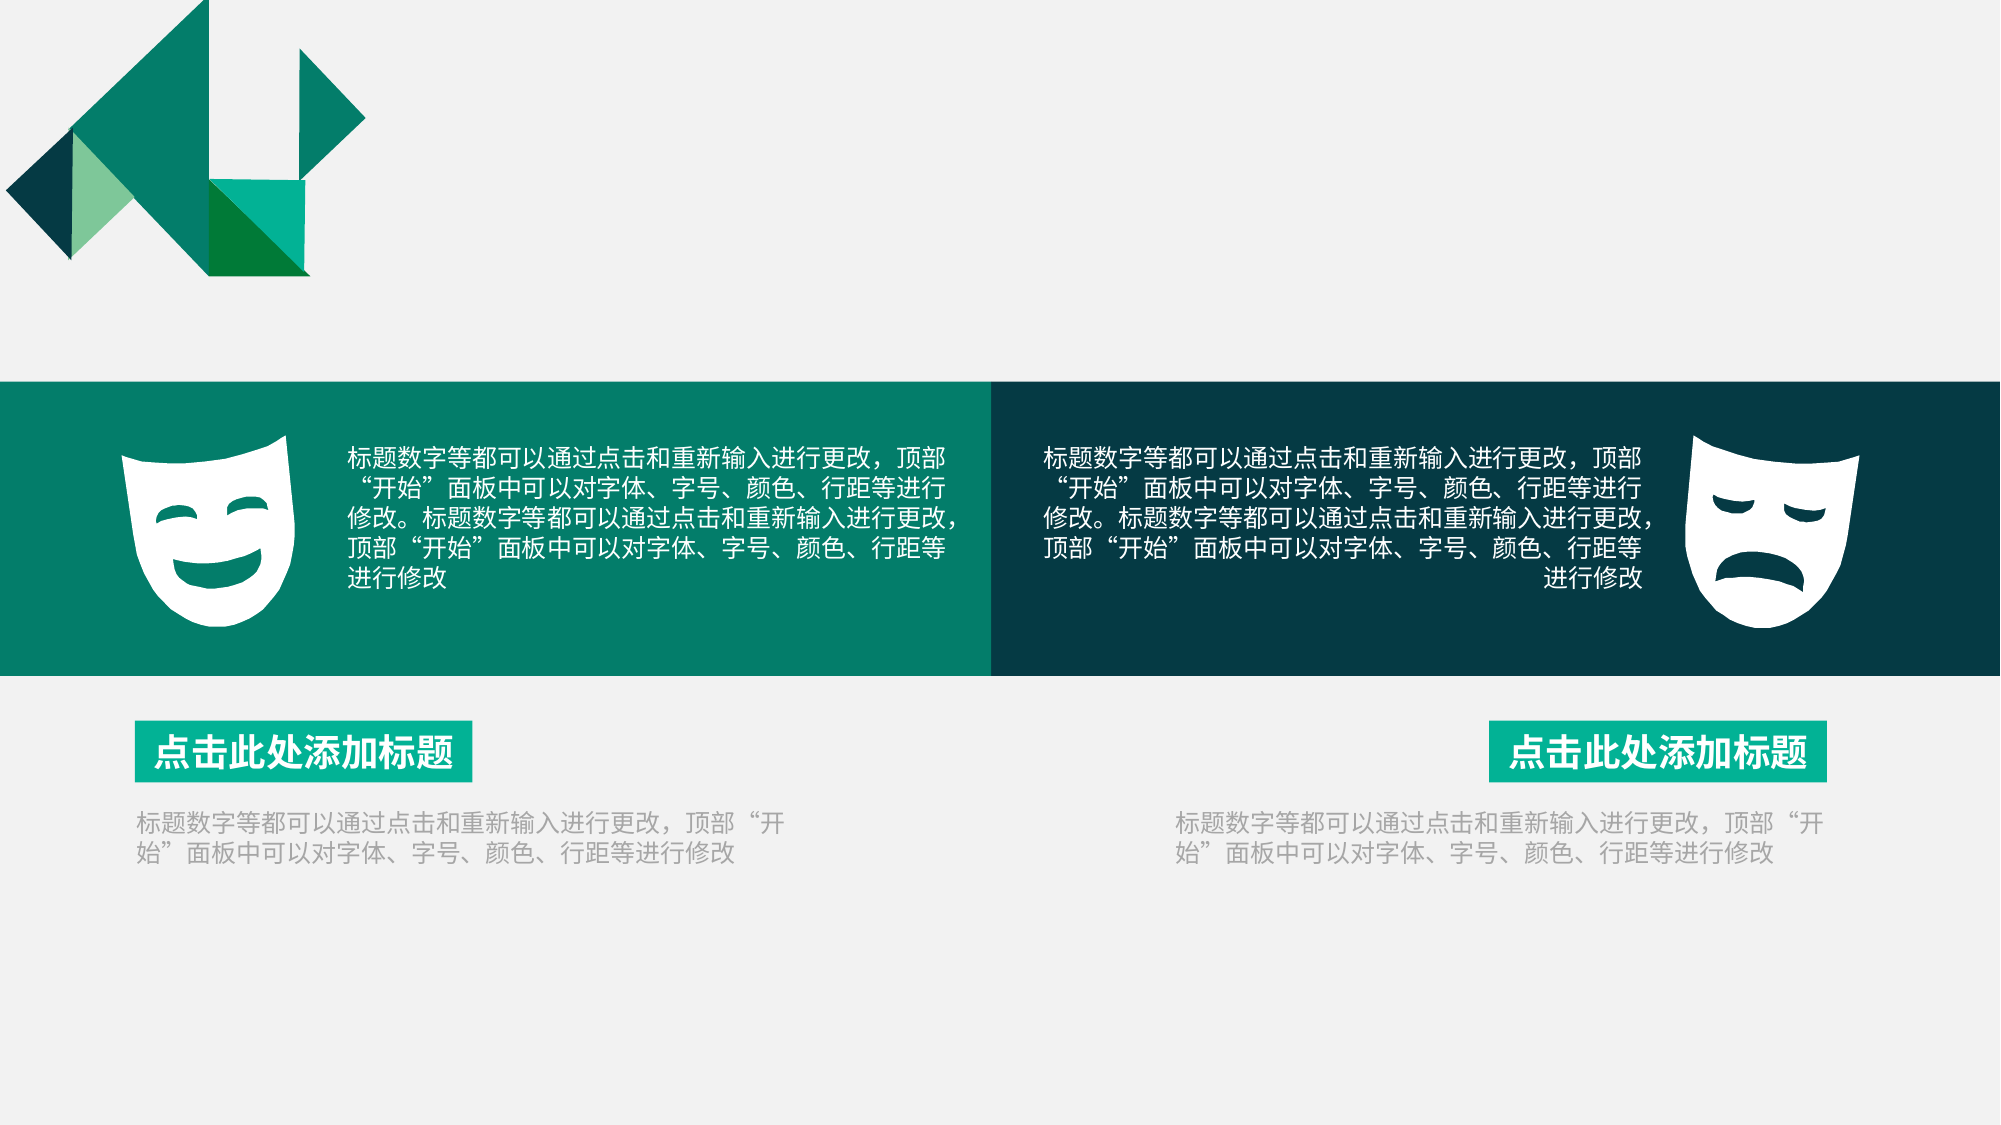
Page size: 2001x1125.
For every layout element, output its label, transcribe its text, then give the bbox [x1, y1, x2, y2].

text_box [0, 381, 992, 677]
text_box 标题数字等都可以通过点击和重新输入进行更改，顶部“开始”面板中可以对字体、字号、颜色、行距等进行修改。标题数字等都可以通过点击和重新输入进行更改，顶部“开始”面板中可以对字体、字号、颜色、行距等进行修改 [1018, 435, 1658, 630]
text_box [22, 34, 346, 277]
text_box 点击此处添加标题 [1488, 720, 1828, 784]
text_box 标题数字等都可以通过点击和重新输入进行更改，顶部“开始”面板中可以对字体、字号、颜色、行距等进行修改。标题数字等都可以通过点击和重新输入进行更改，顶部“开始”面板中可以对字体、字号、颜色、行距等进行修改 [332, 435, 973, 630]
text_box [121, 435, 295, 627]
text_box 标题数字等都可以通过点击和重新输入进行更改，顶部“开始”面板中可以对字体、字号、颜色、行距等进行修改 [1160, 800, 1860, 876]
text_box 标题数字等都可以通过点击和重新输入进行更改，顶部“开始”面板中可以对字体、字号、颜色、行距等进行修改 [121, 800, 821, 876]
text_box 点击此处添加标题 [134, 720, 473, 784]
text_box [992, 381, 2000, 677]
text_box [1685, 435, 1860, 628]
